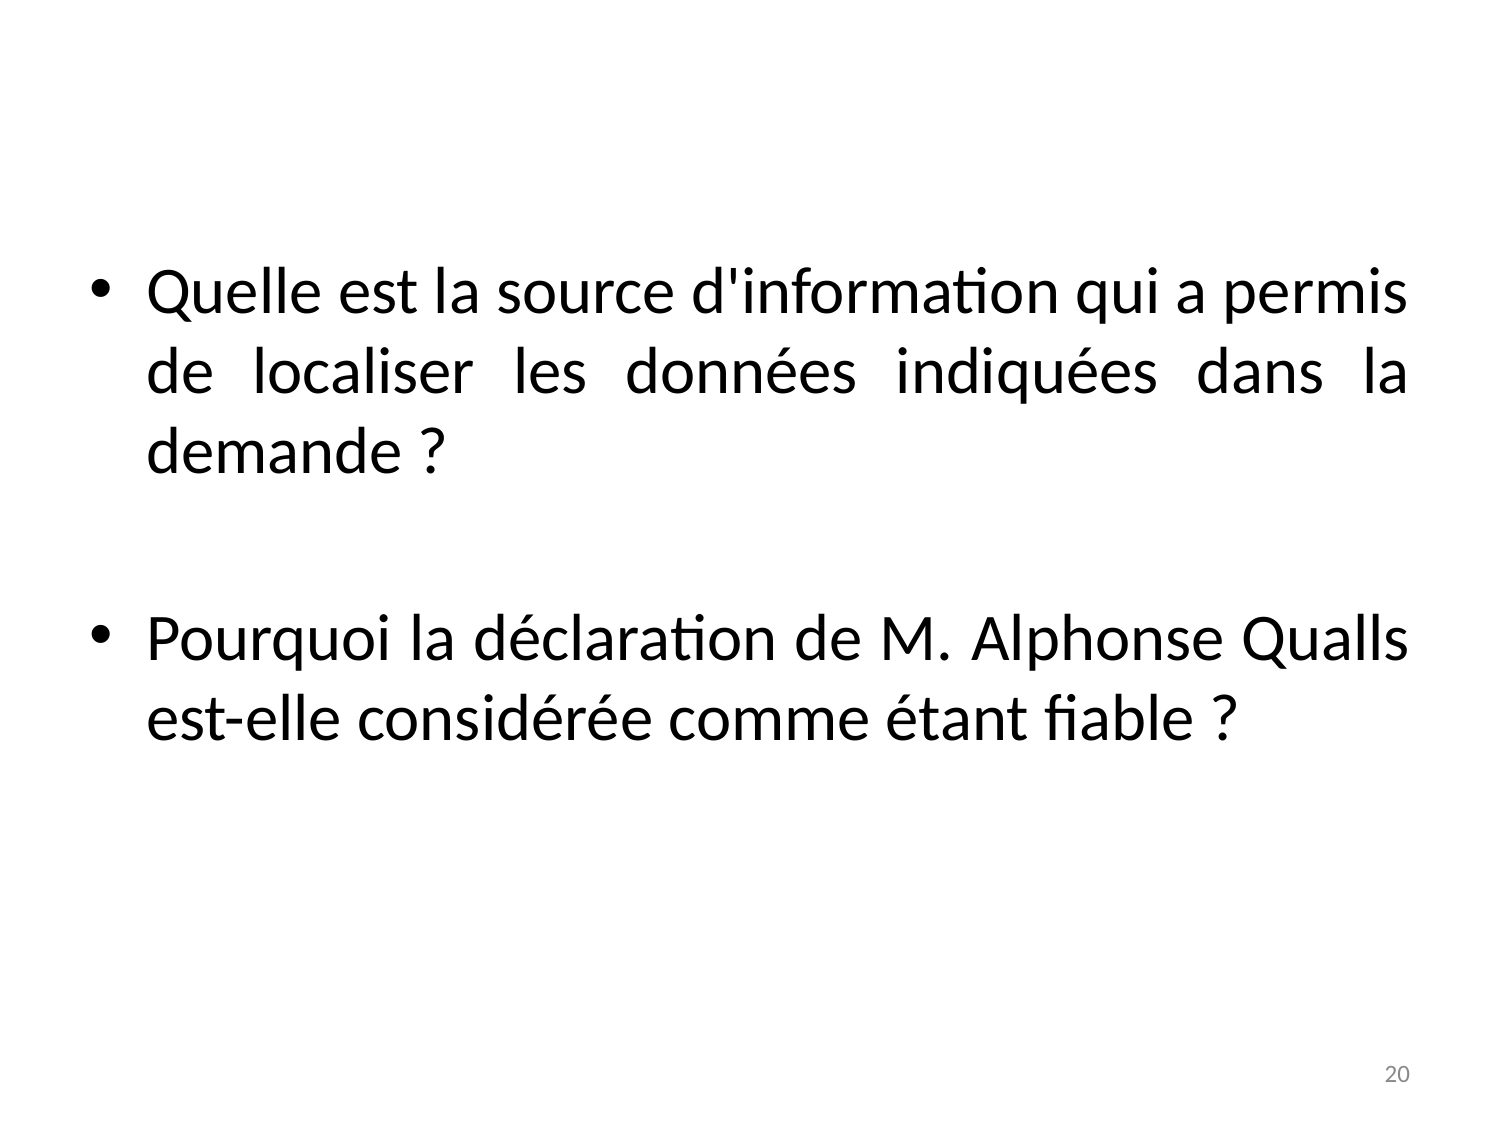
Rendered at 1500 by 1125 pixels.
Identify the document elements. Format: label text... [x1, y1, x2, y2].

slide_number 20 [1074, 1042, 1425, 1103]
text_box Quelle est la source d'information qui a permis de localiser les données indiquées dans la demande ? Pourquoi la déclaration de M. Alphonse Qualls est-elle considérée comme étant fiable ? [74, 239, 1425, 1116]
